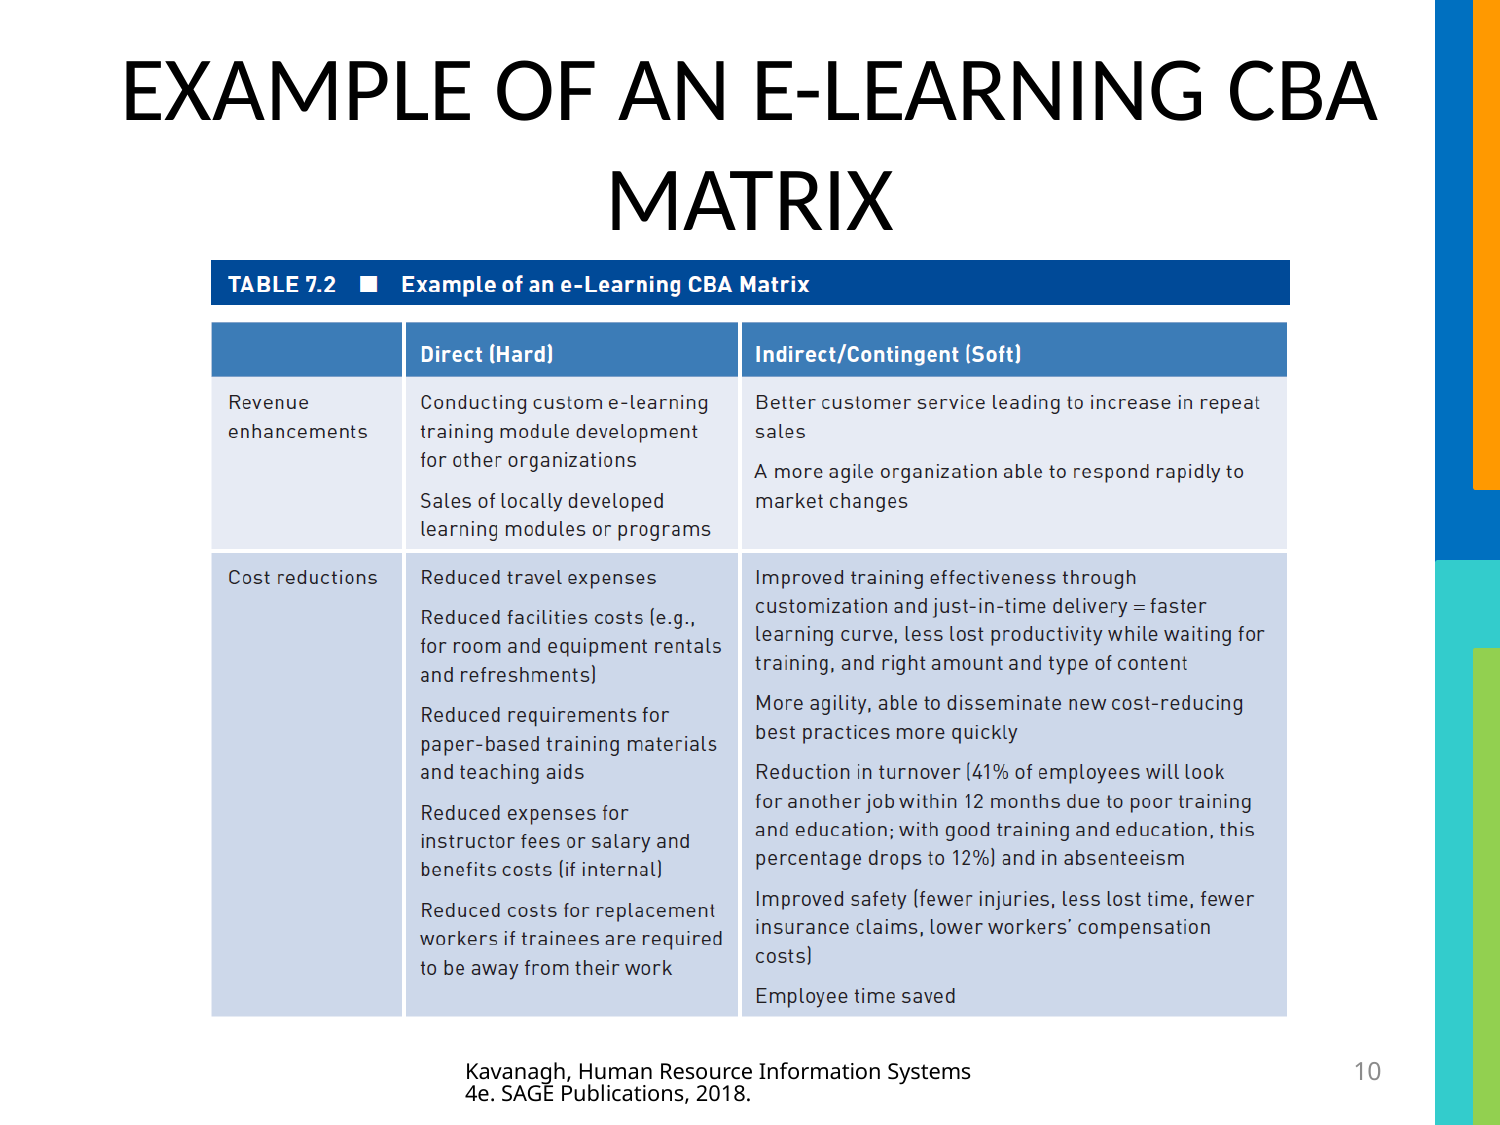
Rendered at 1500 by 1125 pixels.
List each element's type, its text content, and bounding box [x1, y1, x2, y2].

picture [207, 255, 1293, 1017]
title EXAMPLE OF AN E-LEARNING CBA MATRIX [75, 45, 1425, 233]
slide_number 10 [1059, 1042, 1397, 1103]
footer Kavanagh, Human Resource Information Systems 4e. SAGE Publications, 2018. [450, 1042, 1004, 1103]
